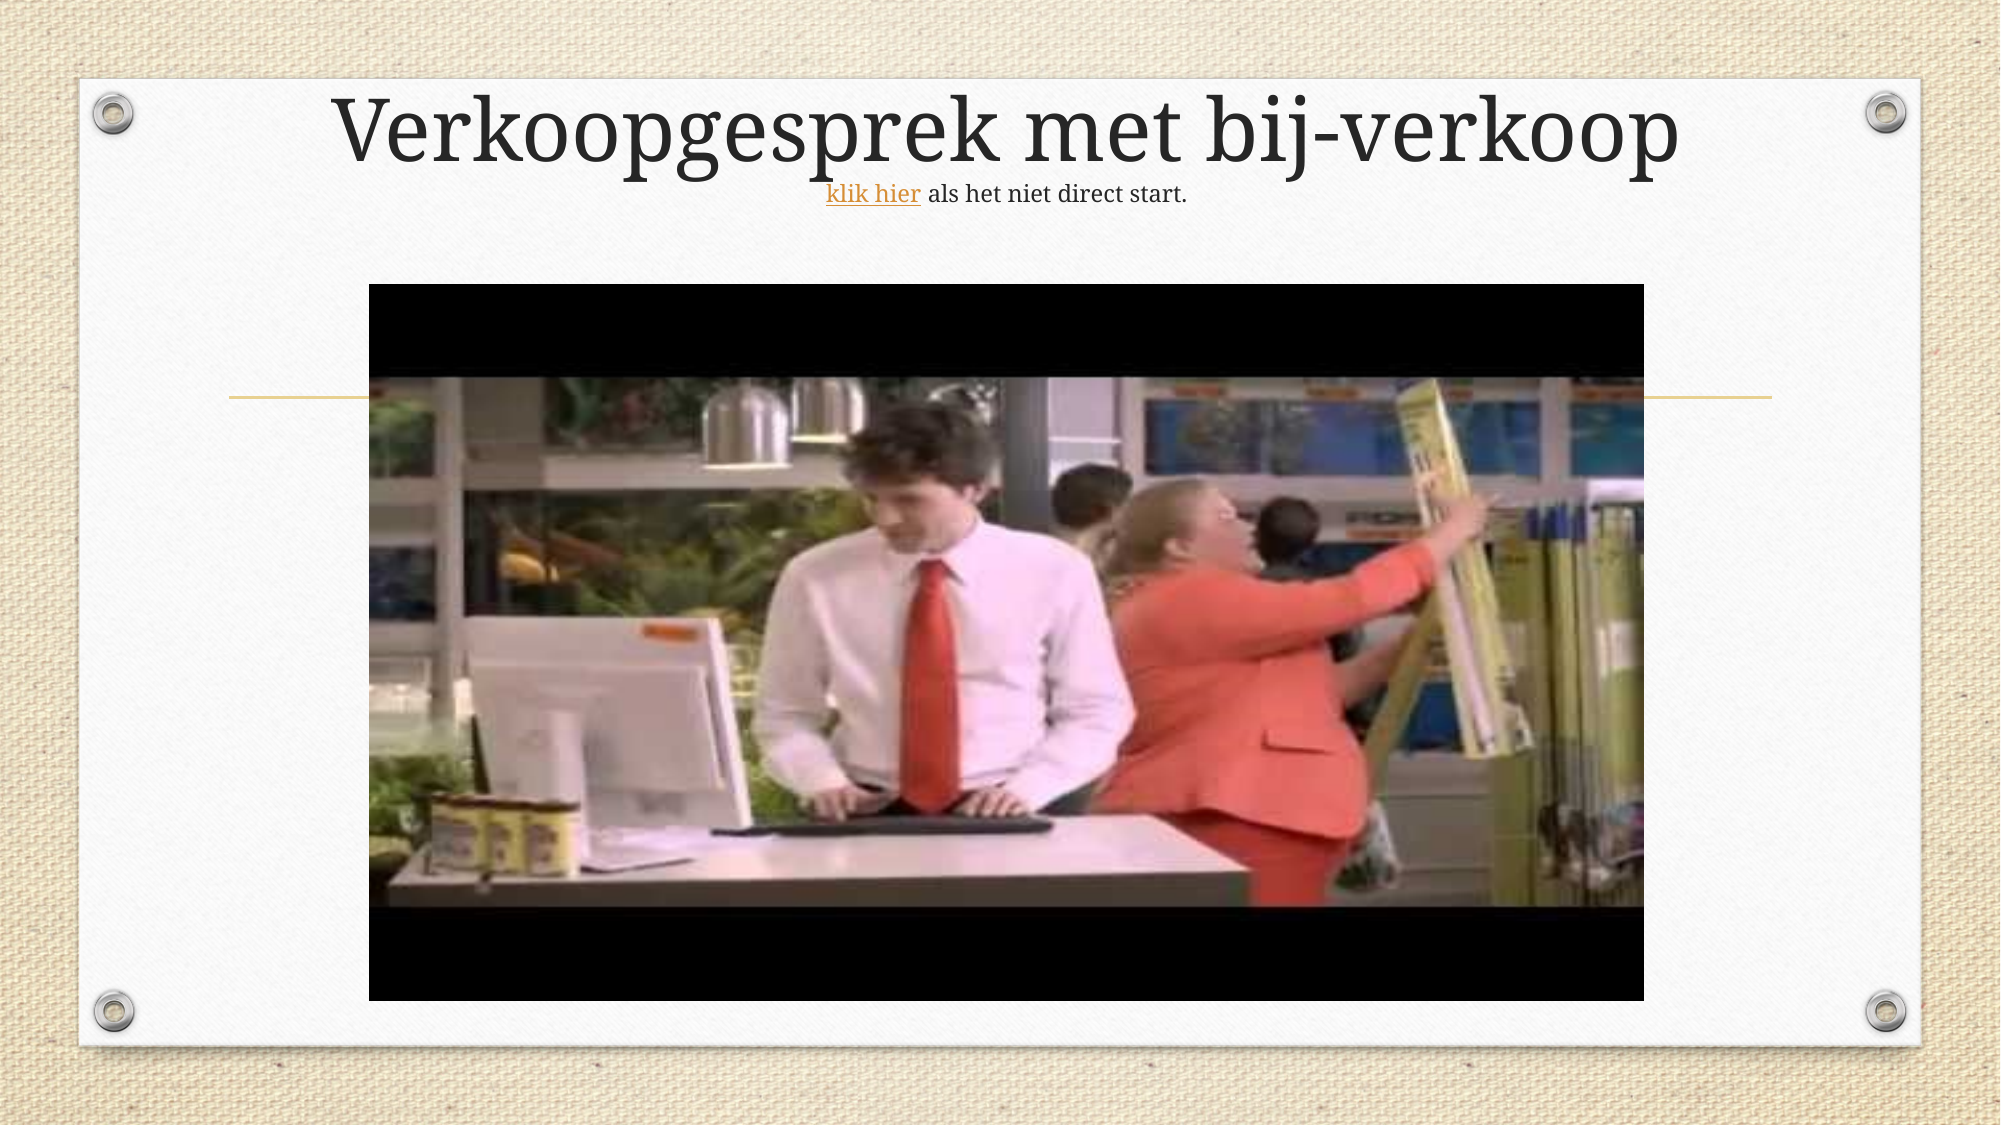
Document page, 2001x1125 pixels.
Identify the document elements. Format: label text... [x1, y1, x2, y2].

title Verkoopgesprek met bij-verkoop klik hier als het niet direct start. [291, 66, 1723, 220]
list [368, 283, 1646, 1002]
picture [0, 0, 2001, 1125]
